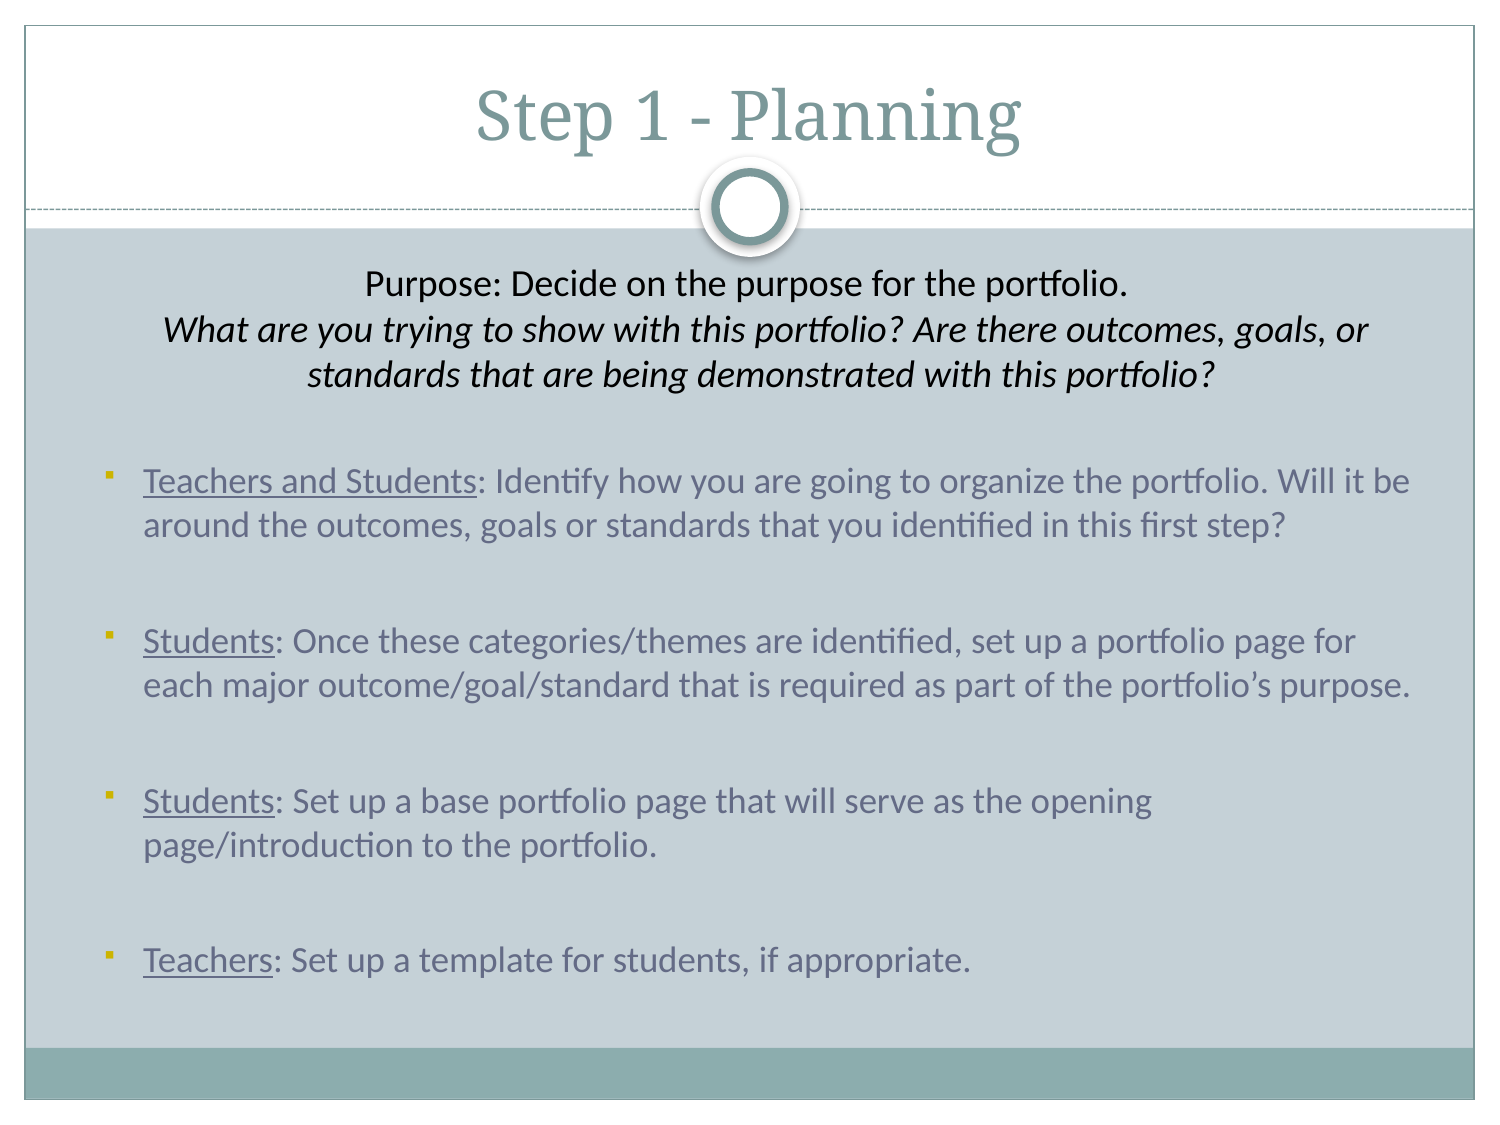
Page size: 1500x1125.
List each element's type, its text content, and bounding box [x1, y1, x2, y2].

list Purpose: Decide on the purpose for the portfolio. What are you trying to show with this portfolio? Are there outcomes, goals, or standards that are being demonstrated with this portfolio? Teachers and Students: Identify how you are going to organize the portfolio. Will it be around the outcomes, goals or standards that you identified in this first step? Students: Once these categories/themes are identified, set up a portfolio page for each major outcome/goal/standard that is required as part of the portfolio’s purpose. Students: Set up a base portfolio page that will serve as the opening page/introduction to the portfolio. Teachers: Set up a template for students, if appropriate. [49, 250, 1445, 1001]
title Step 1 - Planning [49, 37, 1450, 162]
